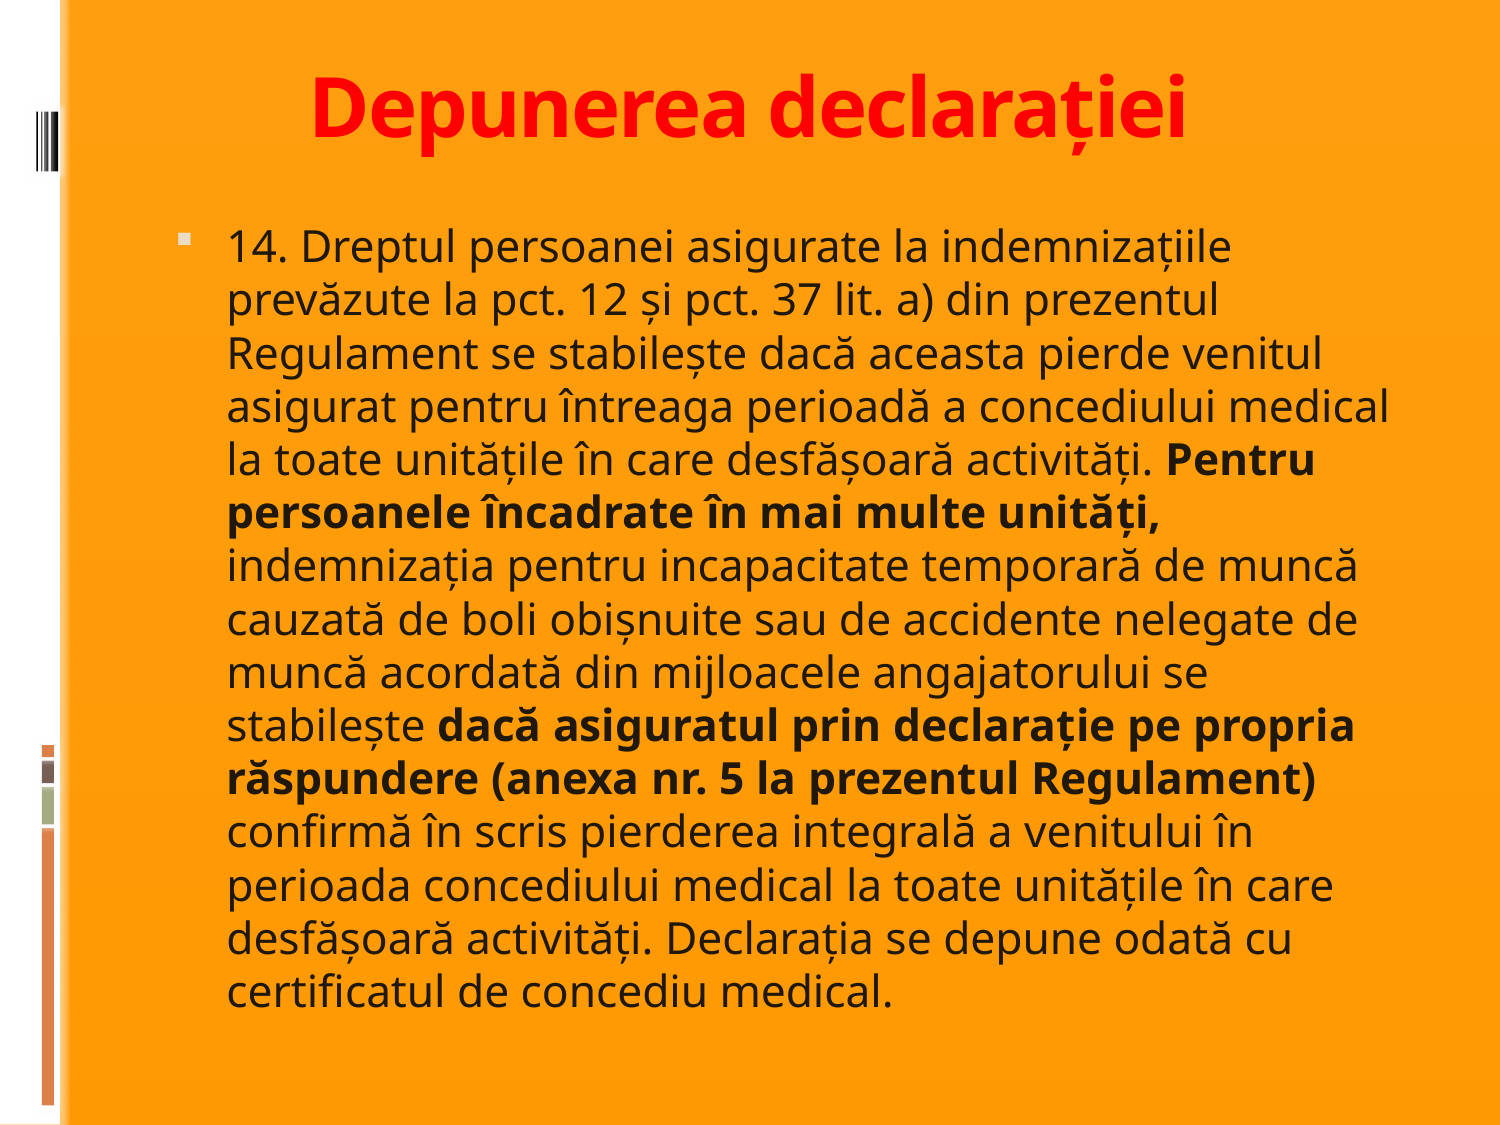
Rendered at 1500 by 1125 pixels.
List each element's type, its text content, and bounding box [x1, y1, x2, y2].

title Depunerea declaraţiei [75, 46, 1425, 303]
list 14. Dreptul persoanei asigurate la indemnizațiile prevăzute la pct. 12 și pct. 37 lit. a) din prezentul Regulament se stabilește dacă aceasta pierde venitul asigurat pentru întreaga perioadă a concediului medical la toate unitățile în care desfășoară activități. Pentru persoanele încadrate în mai multe unități, indemnizația pentru incapacitate temporară de muncă cauzată de boli obișnuite sau de accidente nelegate de muncă acordată din mijloacele angajatorului se stabilește dacă asiguratul prin declarație pe propria răspundere (anexa nr. 5 la prezentul Regulament) confirmă în scris pierderea integrală a venitului în perioada concediului medical la toate unitățile în care desfășoară activități. Declarația se depune odată cu certificatul de concediu medical. [150, 210, 1425, 1043]
